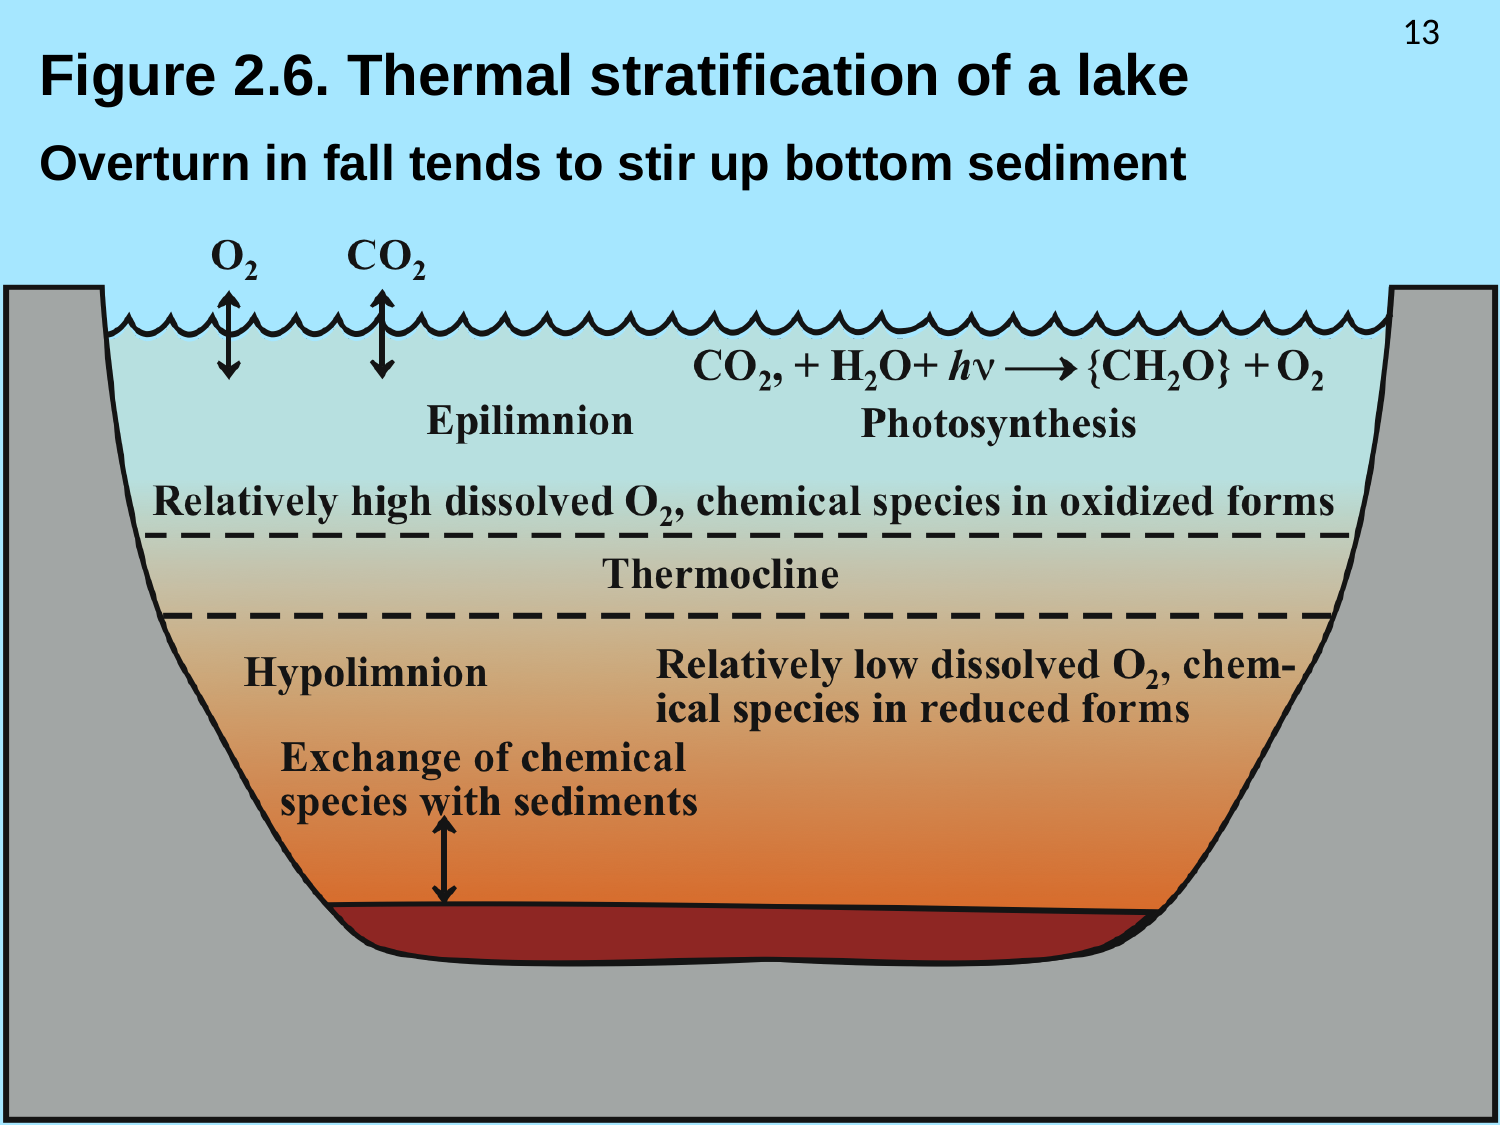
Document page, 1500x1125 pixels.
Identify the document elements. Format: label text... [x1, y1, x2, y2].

text_box 13 [1387, 0, 1500, 60]
text_box Figure 2.6. Thermal stratification of a lake Overturn in fall tends to stir up bottom sediment [24, 24, 1463, 199]
picture [0, 223, 1500, 1125]
